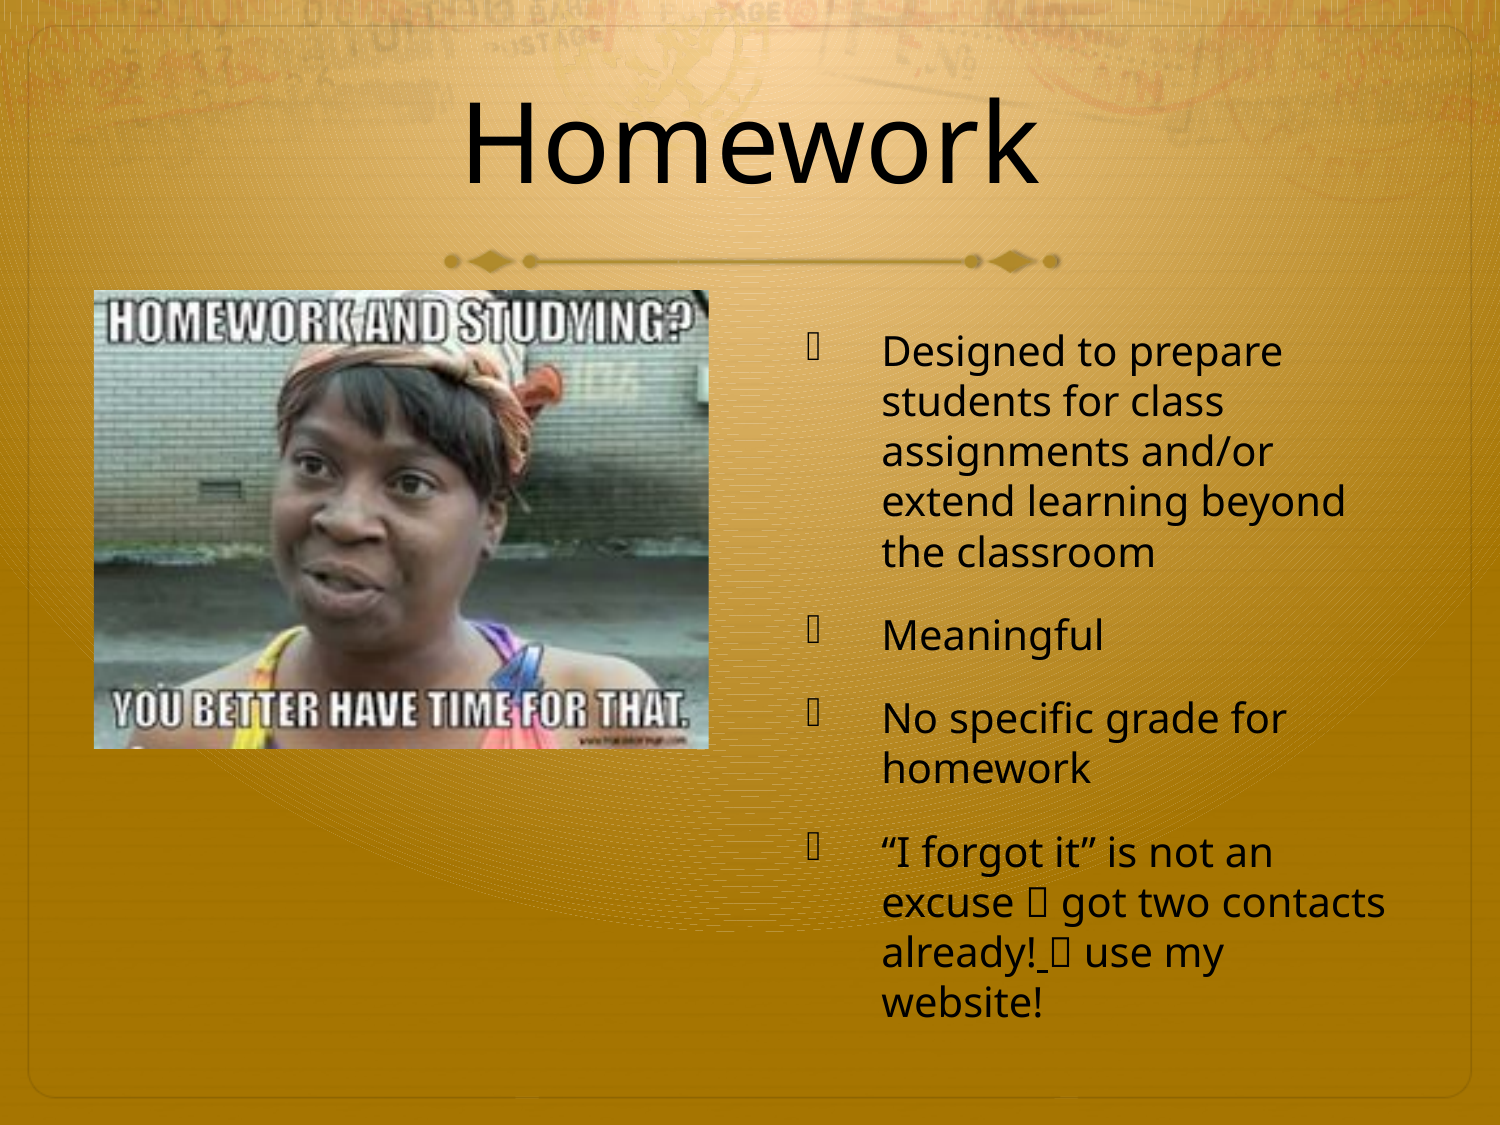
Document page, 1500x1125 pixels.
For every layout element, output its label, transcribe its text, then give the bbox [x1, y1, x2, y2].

picture [0, 0, 1500, 1125]
list Designed to prepare students for class assignments and/or extend learning beyond the classroom Meaningful No specific grade for homework “I forgot it” is not an excuse  got two contacts already!  use my website! [791, 317, 1407, 991]
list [93, 290, 709, 749]
title Homework [93, 45, 1407, 233]
